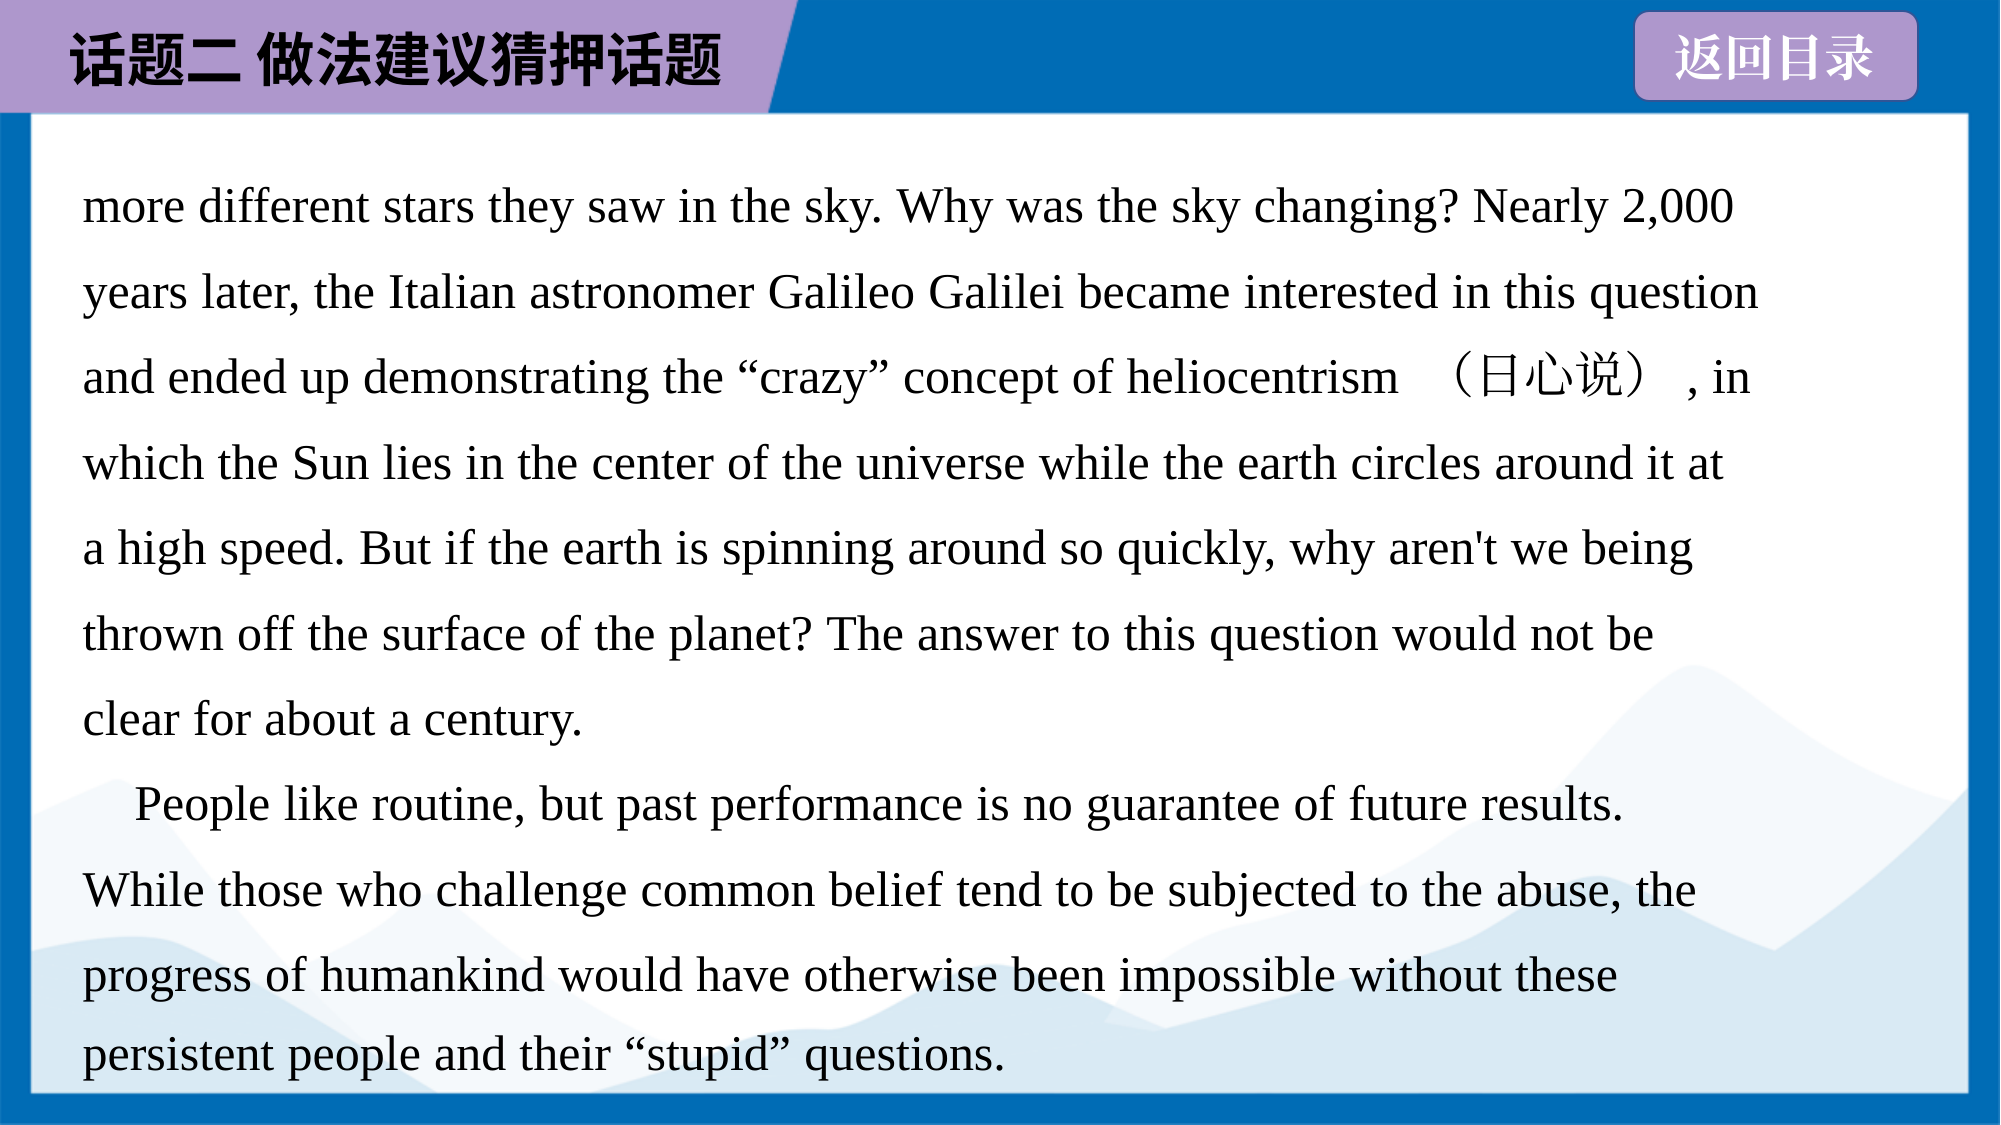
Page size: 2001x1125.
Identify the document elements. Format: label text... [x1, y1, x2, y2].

text_box more different stars they saw in the sky. Why was the sky changing? Nearly 2,000 years later, the Italian astronomer Galileo Galilei became interested in this question and ended up demonstrating the “crazy” concept of heliocentrism （日心说）, in which the Sun lies in the center of the universe while the earth circles around it at a high speed. But if the earth is spinning around so quickly, why aren't we being thrown off the surface of the planet? The answer to this question would not be clear for about a century. People like routine, but past performance is no guarantee of future results. While those who challenge common belief tend to be subjected to the abuse, the progress of humankind would have otherwise been impossible without these persistent people and their “stupid” questions. [82, 147, 1917, 1074]
picture [0, 0, 2000, 1125]
